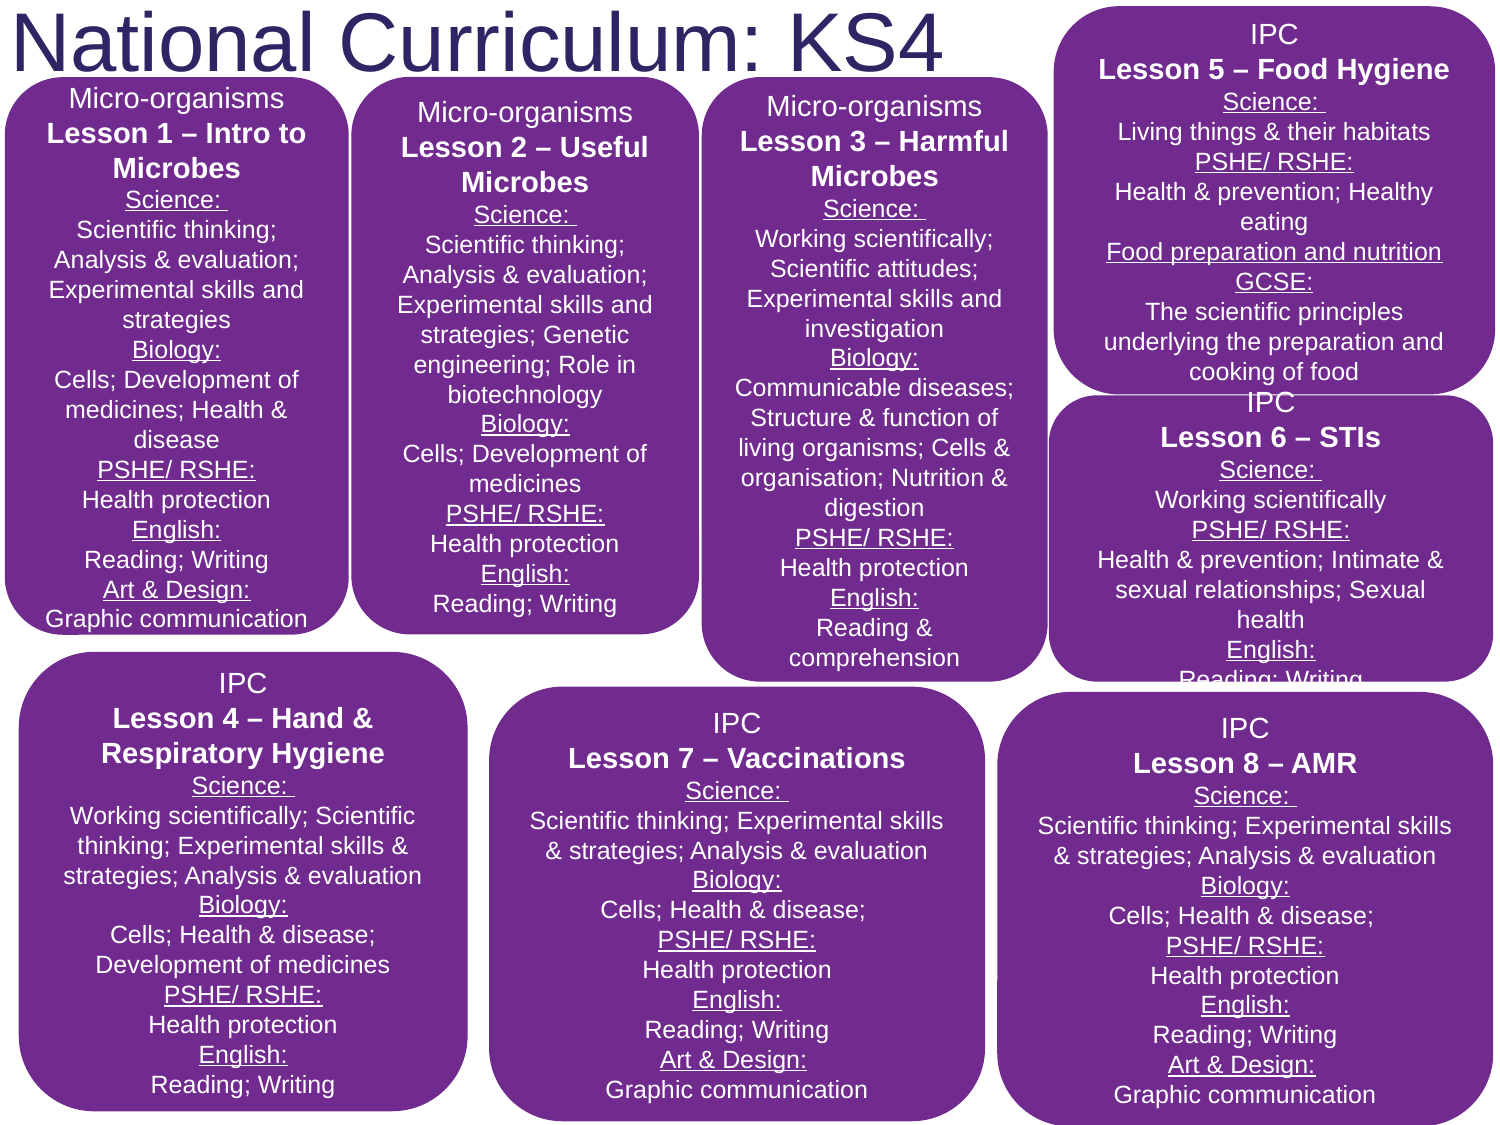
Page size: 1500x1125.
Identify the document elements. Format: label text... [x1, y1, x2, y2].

text_box IPC Lesson 4 – Hand & Respiratory Hygiene Science: Working scientifically; Scientific thinking; Experimental skills & strategies; Analysis & evaluation Biology: Cells; Health & disease; Development of medicines PSHE/ RSHE: Health protection English: Reading; Writing [18, 651, 468, 1112]
text_box IPC Lesson 7 – Vaccinations Science: Scientific thinking; Experimental skills & strategies; Analysis & evaluation Biology: Cells; Health & disease; PSHE/ RSHE: Health protection English: Reading; Writing Art & Design: Graphic communication [489, 686, 986, 1122]
text_box Micro-organisms Lesson 1 – Intro to Microbes Science: Scientific thinking; Analysis & evaluation; Experimental skills and strategies Biology: Cells; Development of medicines; Health & disease PSHE/ RSHE: Health protection English: Reading; Writing Art & Design: Graphic communication [4, 77, 349, 635]
text_box IPC Lesson 8 – AMR Science: Scientific thinking; Experimental skills & strategies; Analysis & evaluation Biology: Cells; Health & disease; PSHE/ RSHE: Health protection English: Reading; Writing Art & Design: Graphic communication [997, 691, 1494, 1125]
text_box Micro-organisms Lesson 2 – Useful Microbes Science: Scientific thinking; Analysis & evaluation; Experimental skills and strategies; Genetic engineering; Role in biotechnology Biology: Cells; Development of medicines PSHE/ RSHE: Health protection English: Reading; Writing [351, 76, 700, 635]
title e-Bug topics are mapped to the National Curriculum: KS4 [0, 0, 1290, 108]
text_box IPC Lesson 6 – STIs Science: Working scientifically PSHE/ RSHE: Health & prevention; Intimate & sexual relationships; Sexual health English: Reading; Writing [1048, 395, 1494, 682]
text_box Micro-organisms Lesson 3 – Harmful Microbes Science: Working scientifically; Scientific attitudes; Experimental skills and investigation Biology: Communicable diseases; Structure & function of living organisms; Cells & organisation; Nutrition & digestion PSHE/ RSHE: Health protection English: Reading & comprehension [701, 77, 1048, 682]
text_box IPC Lesson 5 – Food Hygiene Science: Living things & their habitats PSHE/ RSHE: Health & prevention; Healthy eating Food preparation and nutrition GCSE: The scientific principles underlying the preparation and cooking of food [1053, 6, 1496, 395]
footer e-Bug.eu [136, 1042, 643, 1103]
